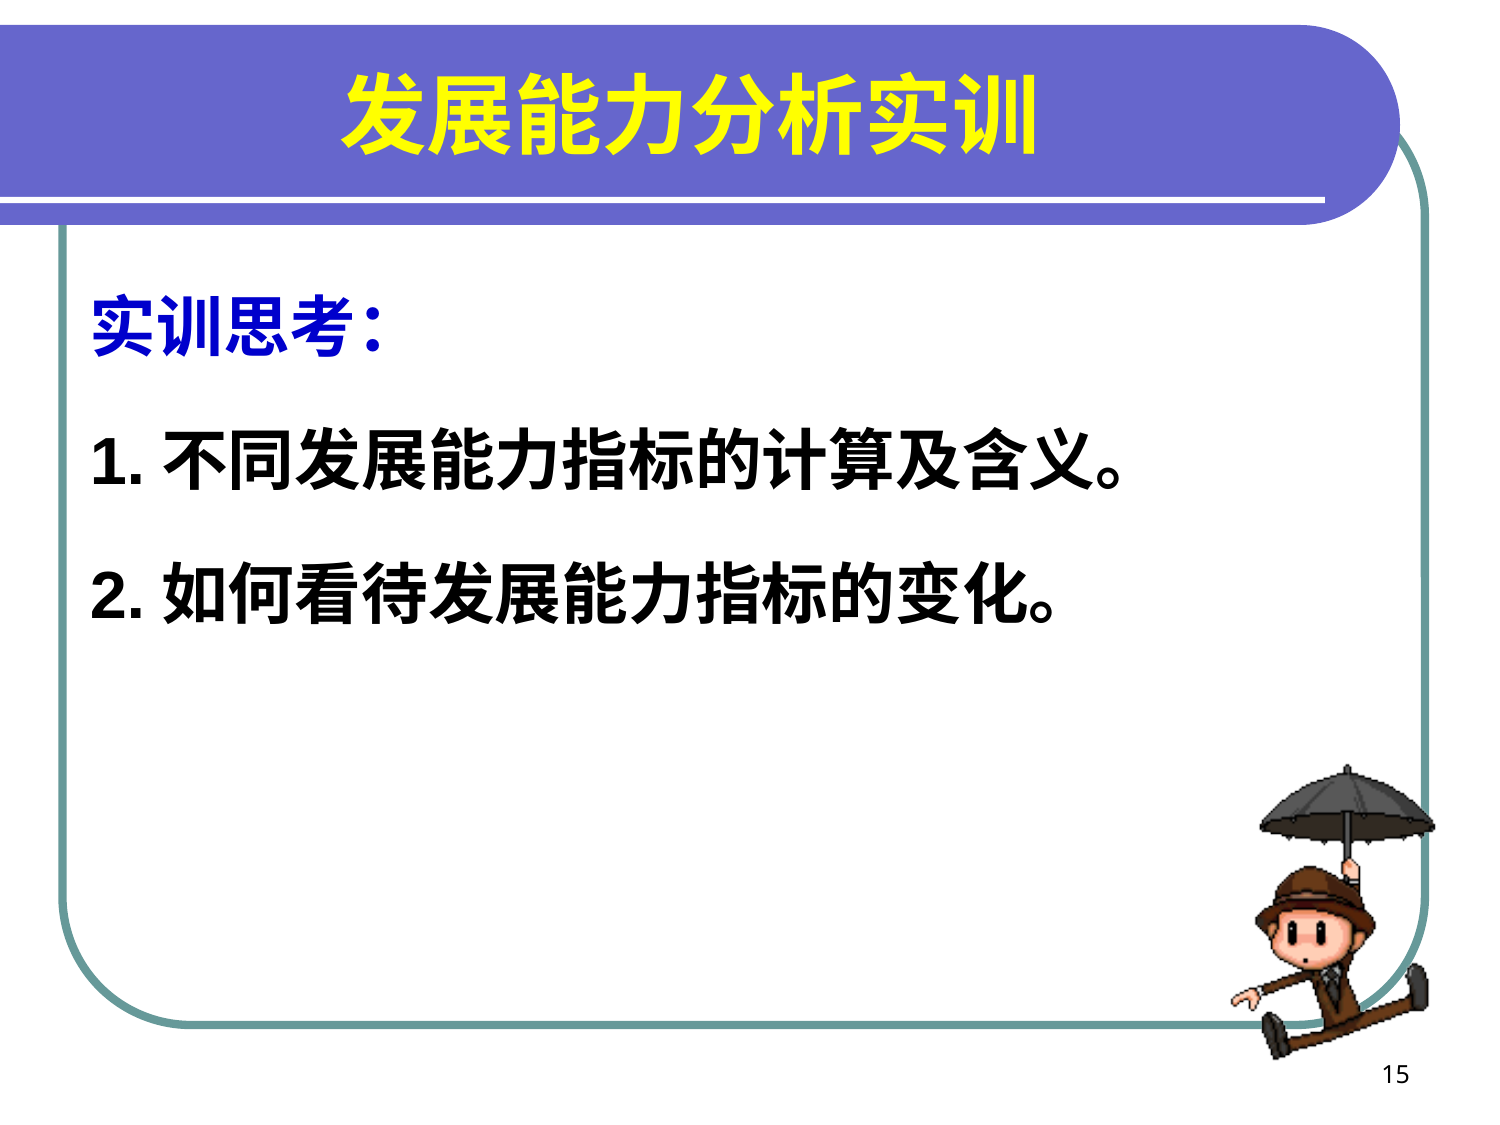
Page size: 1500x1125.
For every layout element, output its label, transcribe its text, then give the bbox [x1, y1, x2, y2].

slide_number 15 [1074, 1024, 1426, 1101]
title 发展能力分析实训 [31, 37, 1348, 188]
picture [1173, 749, 1500, 1074]
text_box 实训思考： 1.不同发展能力指标的计算及含义。 2.如何看待发展能力指标的变化。 [75, 237, 1375, 925]
